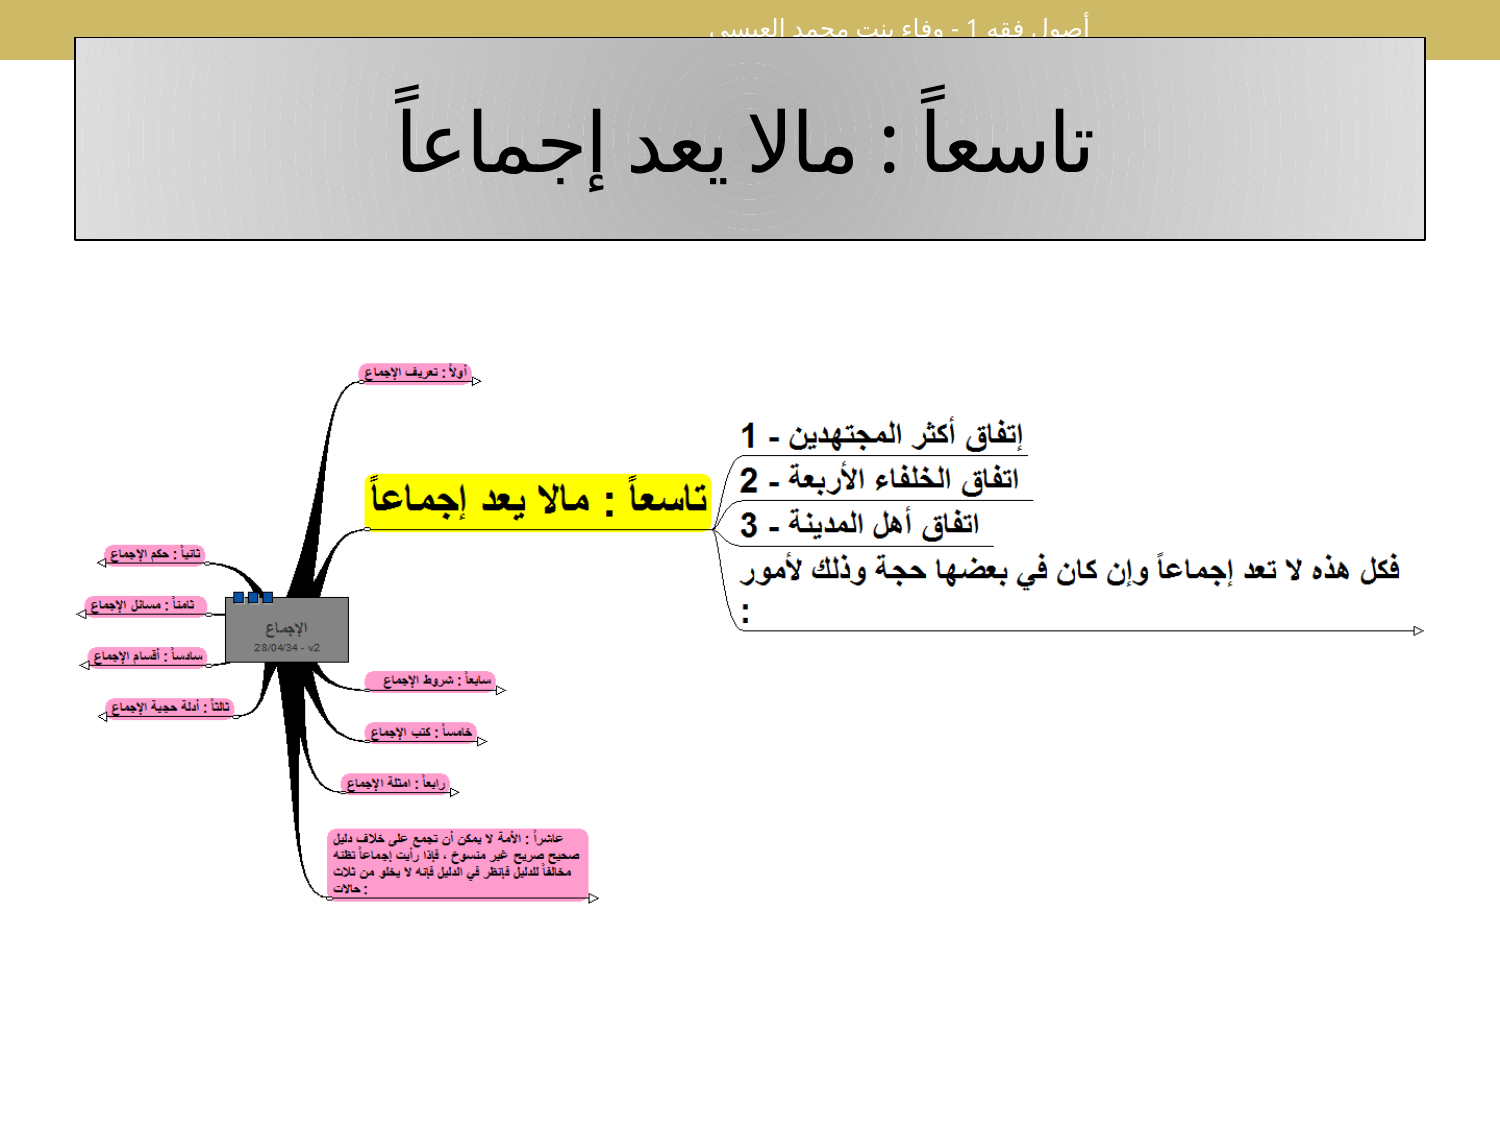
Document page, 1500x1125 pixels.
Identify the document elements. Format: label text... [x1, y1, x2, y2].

footer أصول فقه 1 - وفاء بنت محمد العيسى [562, 3, 1238, 57]
title تاسعاً : مالا يعد إجماعاً [74, 37, 1426, 241]
picture [74, 262, 1426, 1005]
